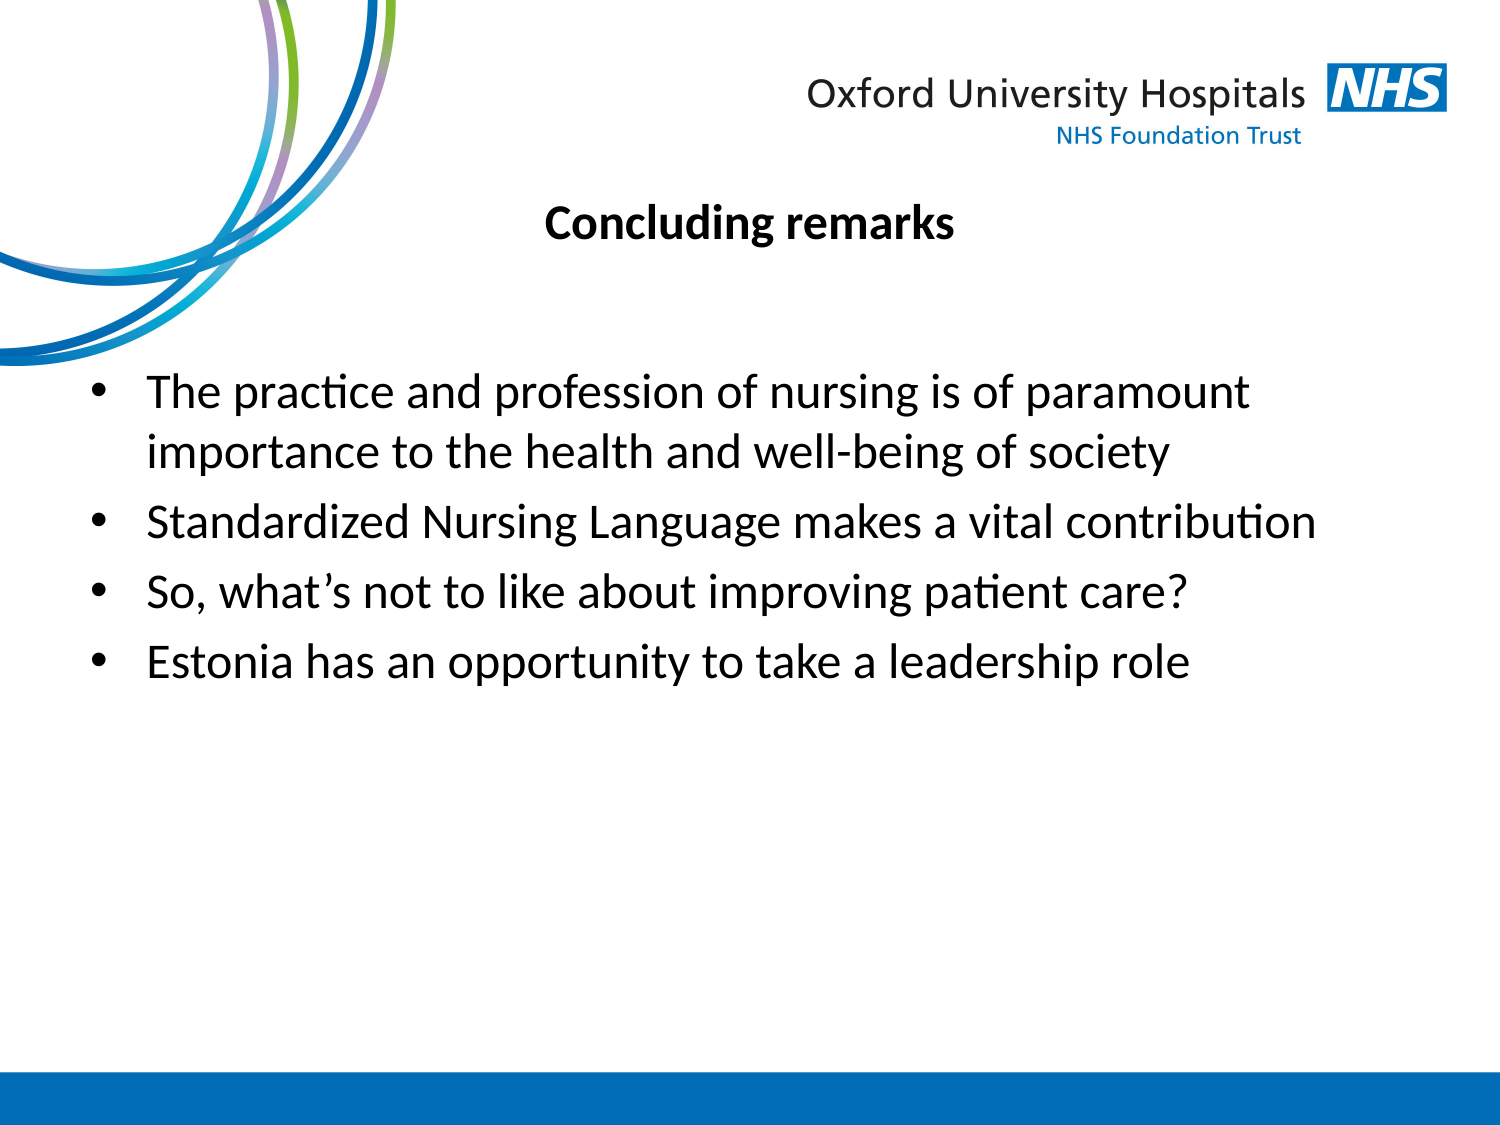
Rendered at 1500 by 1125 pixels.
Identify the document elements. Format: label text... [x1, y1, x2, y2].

title Concluding remarks [75, 151, 1425, 289]
picture [0, 0, 1500, 1125]
list The practice and profession of nursing is of paramount importance to the health and well-being of society Standardized Nursing Language makes a vital contribution So, what’s not to like about improving patient care? Estonia has an opportunity to take a leadership role [75, 351, 1425, 1005]
